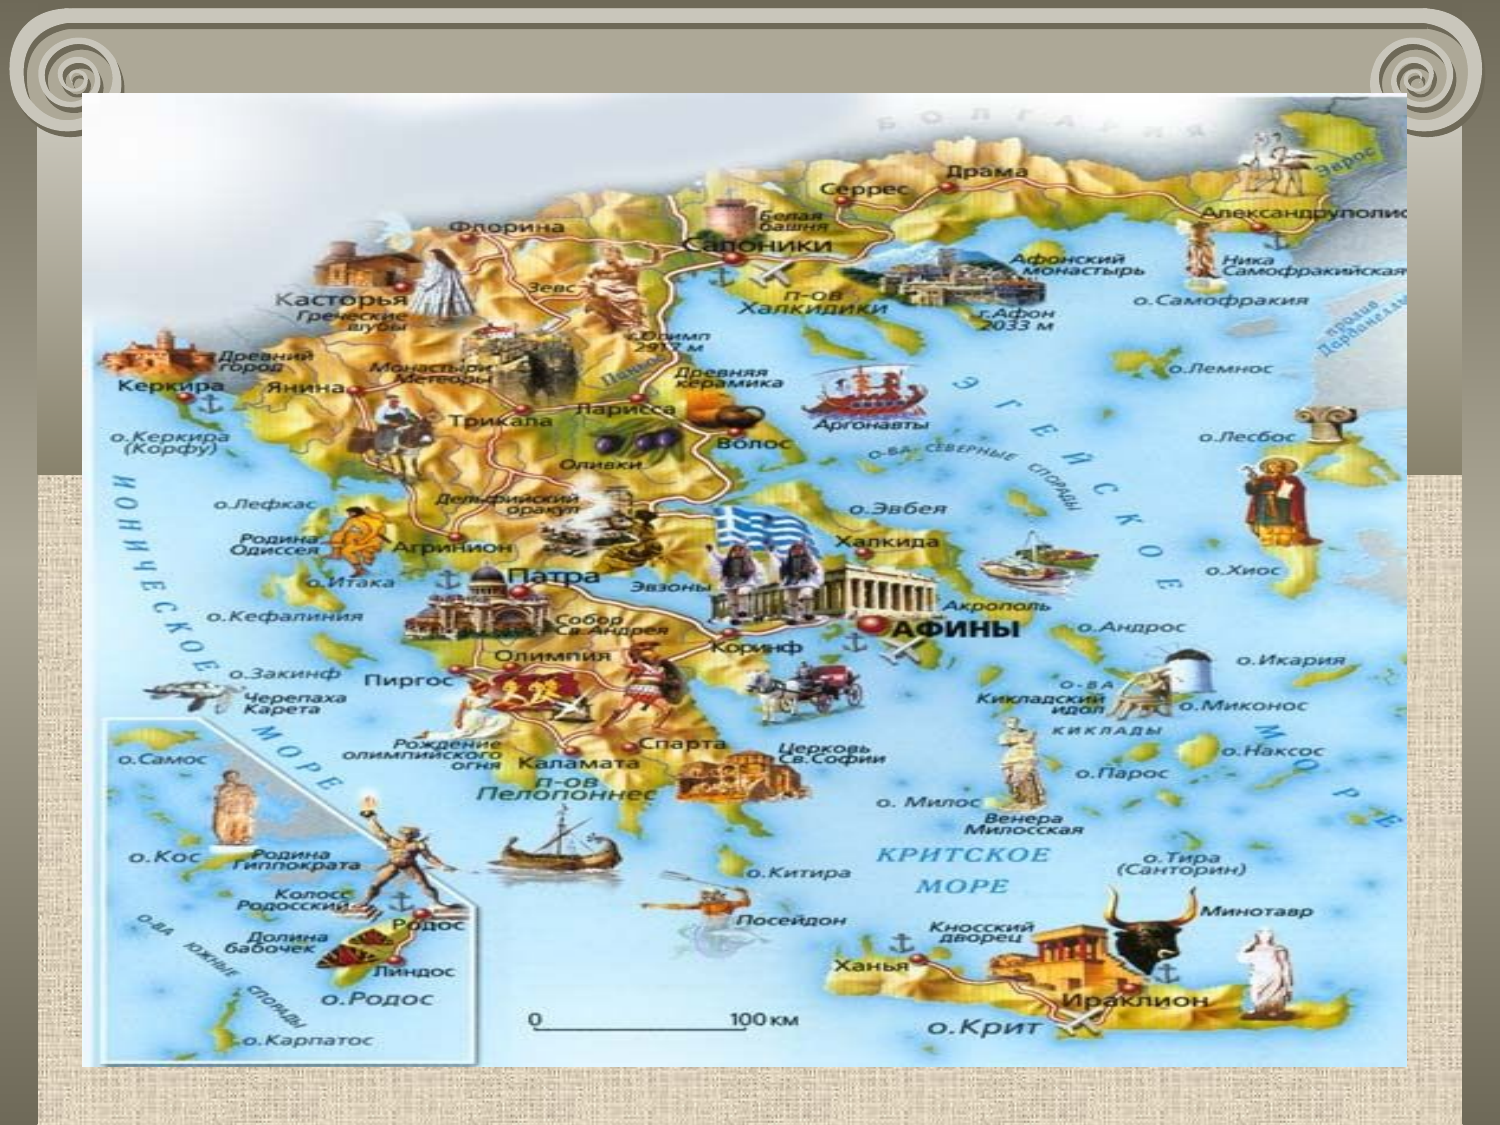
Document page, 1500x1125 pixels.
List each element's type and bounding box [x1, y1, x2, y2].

list [81, 93, 1407, 1067]
picture [37, 126, 1463, 1125]
